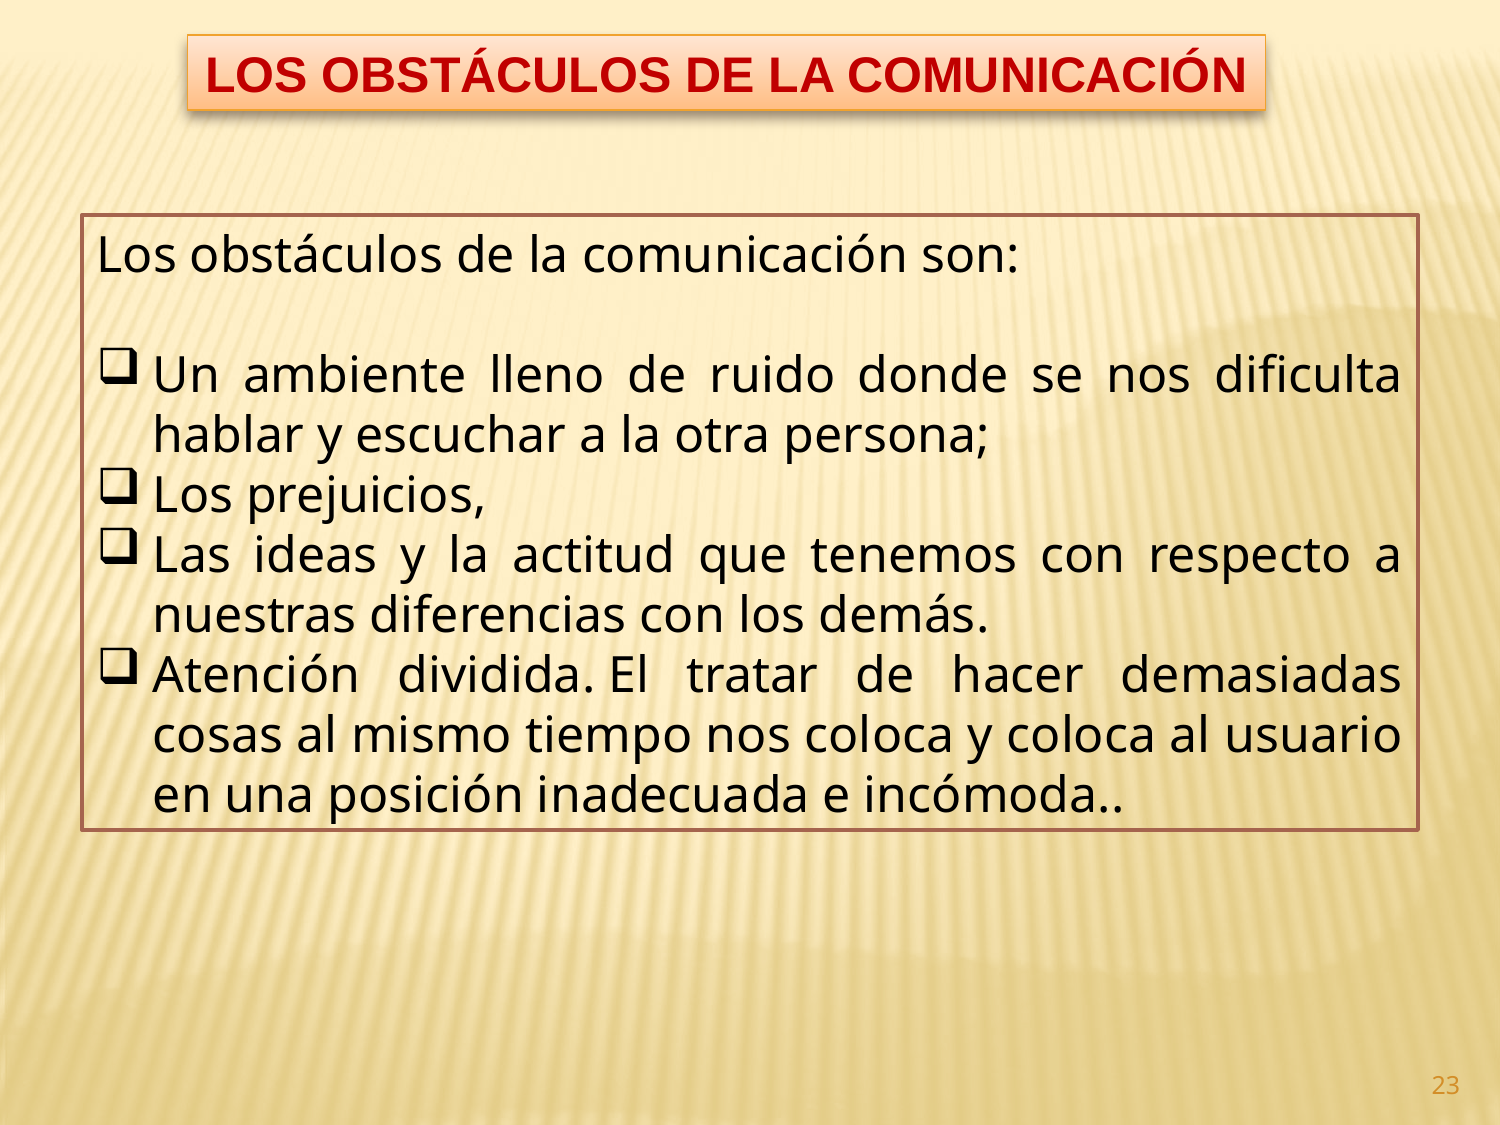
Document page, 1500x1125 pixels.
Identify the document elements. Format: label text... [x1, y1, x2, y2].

text_box Los obstáculos de la comunicación son: Un ambiente lleno de ruido donde se nos dificulta hablar y escuchar a la otra persona; Los prejuicios, Las ideas y la actitud que tenemos con respecto a nuestras diferencias con los demás. Atención dividida. El tratar de hacer demasiadas cosas al mismo tiempo nos coloca y coloca al usuario en una posición inadecuada e incómoda.. [80, 213, 1420, 832]
slide_number 23 [1350, 1062, 1475, 1103]
text_box LOS OBSTÁCULOS DE LA COMUNICACIÓN [187, 34, 1266, 111]
